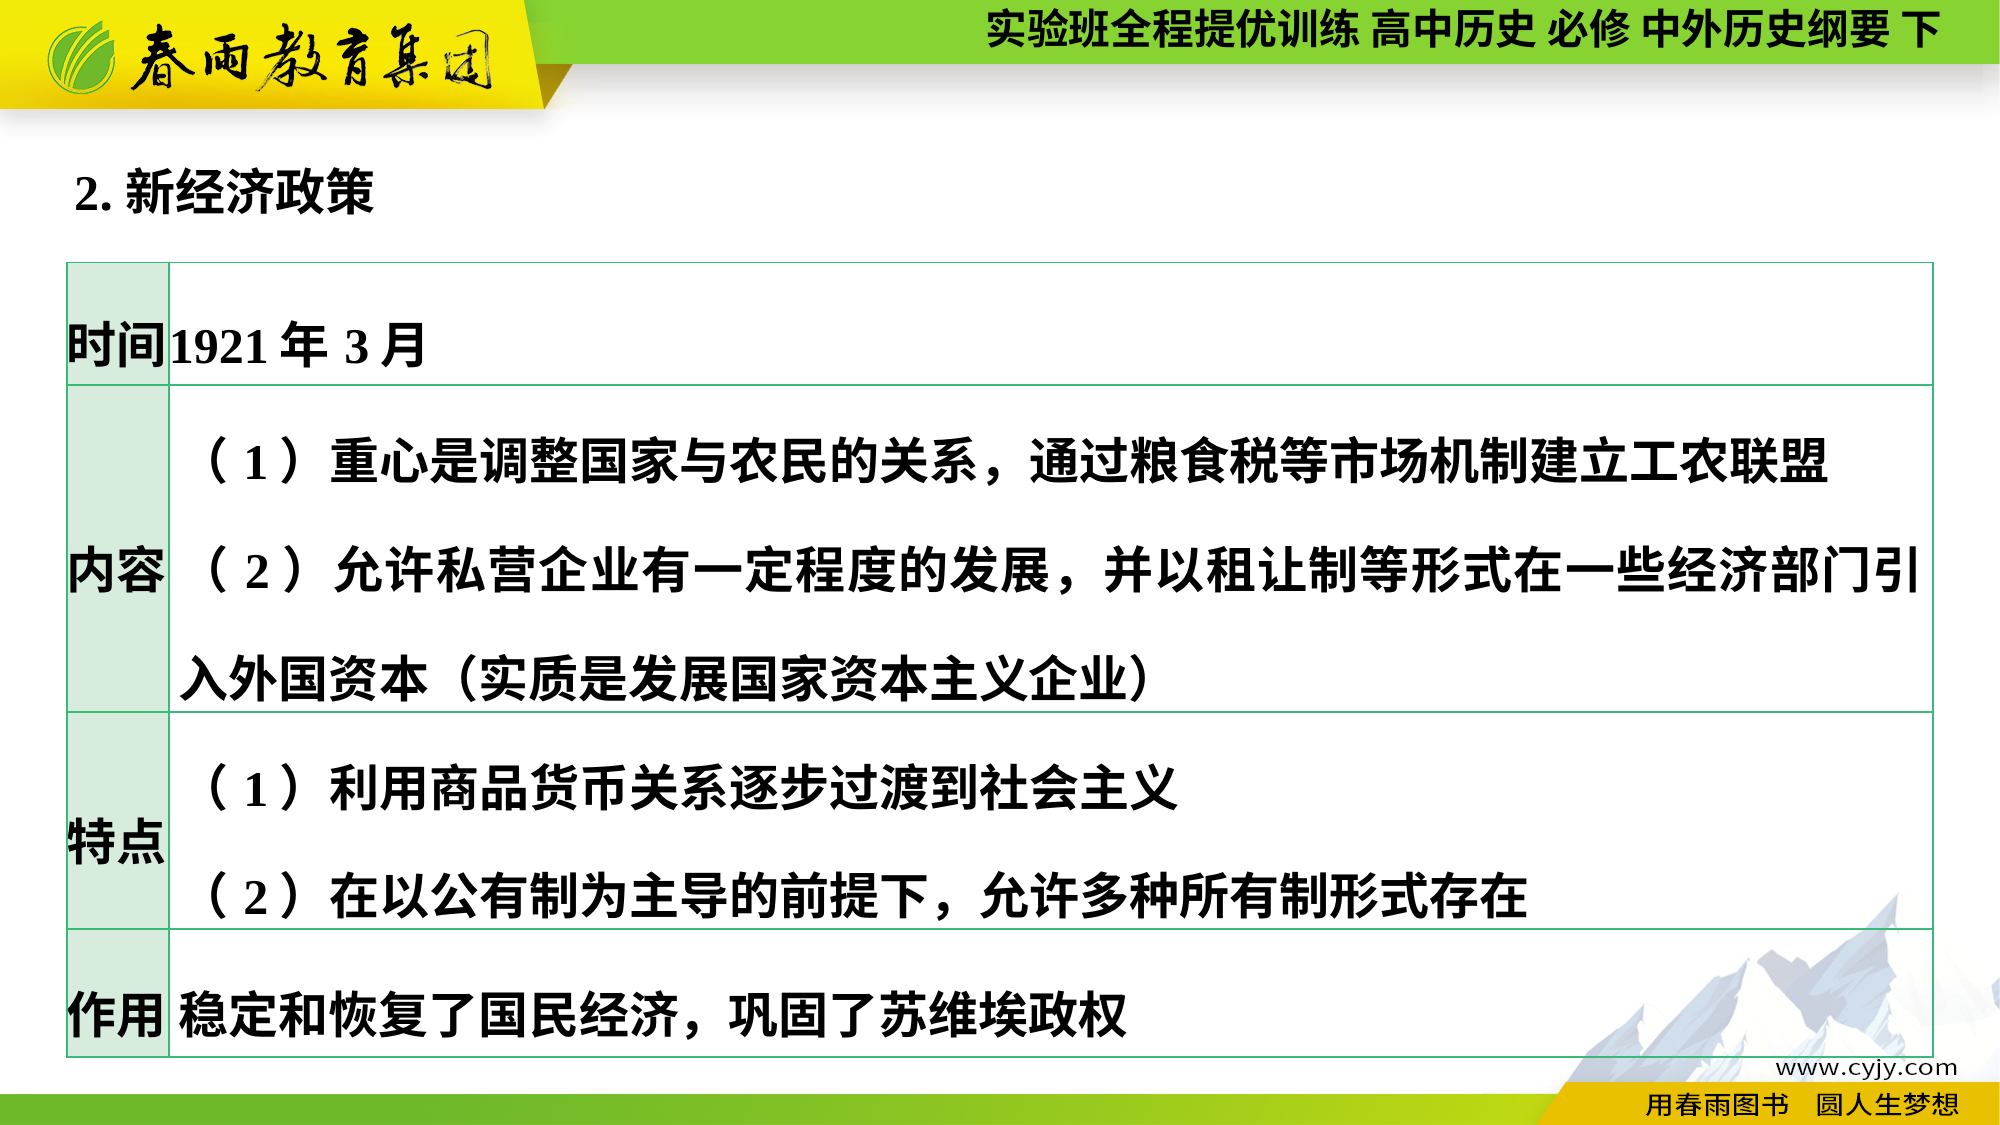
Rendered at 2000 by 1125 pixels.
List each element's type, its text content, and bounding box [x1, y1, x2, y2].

picture [0, 0, 2000, 1125]
table_header 1921年3月 [170, 263, 1932, 384]
table_cell （1）重心是调整国家与农民的关系，通过粮食税等市场机制建立工农联盟 （2）允许私营企业有一定程度的发展，并以租让制等形式在一些经济部门引入外国资本（实质是发展国家资本主义企业） [170, 386, 1932, 711]
table_cell 内容 [68, 386, 168, 711]
table_cell 特点 [68, 713, 168, 928]
list 2.新经济政策 [59, 122, 1944, 217]
table_header 时间 [68, 263, 168, 384]
table_cell 稳定和恢复了国民经济，巩固了苏维埃政权 [170, 930, 1932, 1056]
table_cell （1）利用商品货币关系逐步过渡到社会主义 （2）在以公有制为主导的前提下，允许多种所有制形式存在 [170, 713, 1932, 928]
table_cell 作用 [68, 930, 168, 1056]
